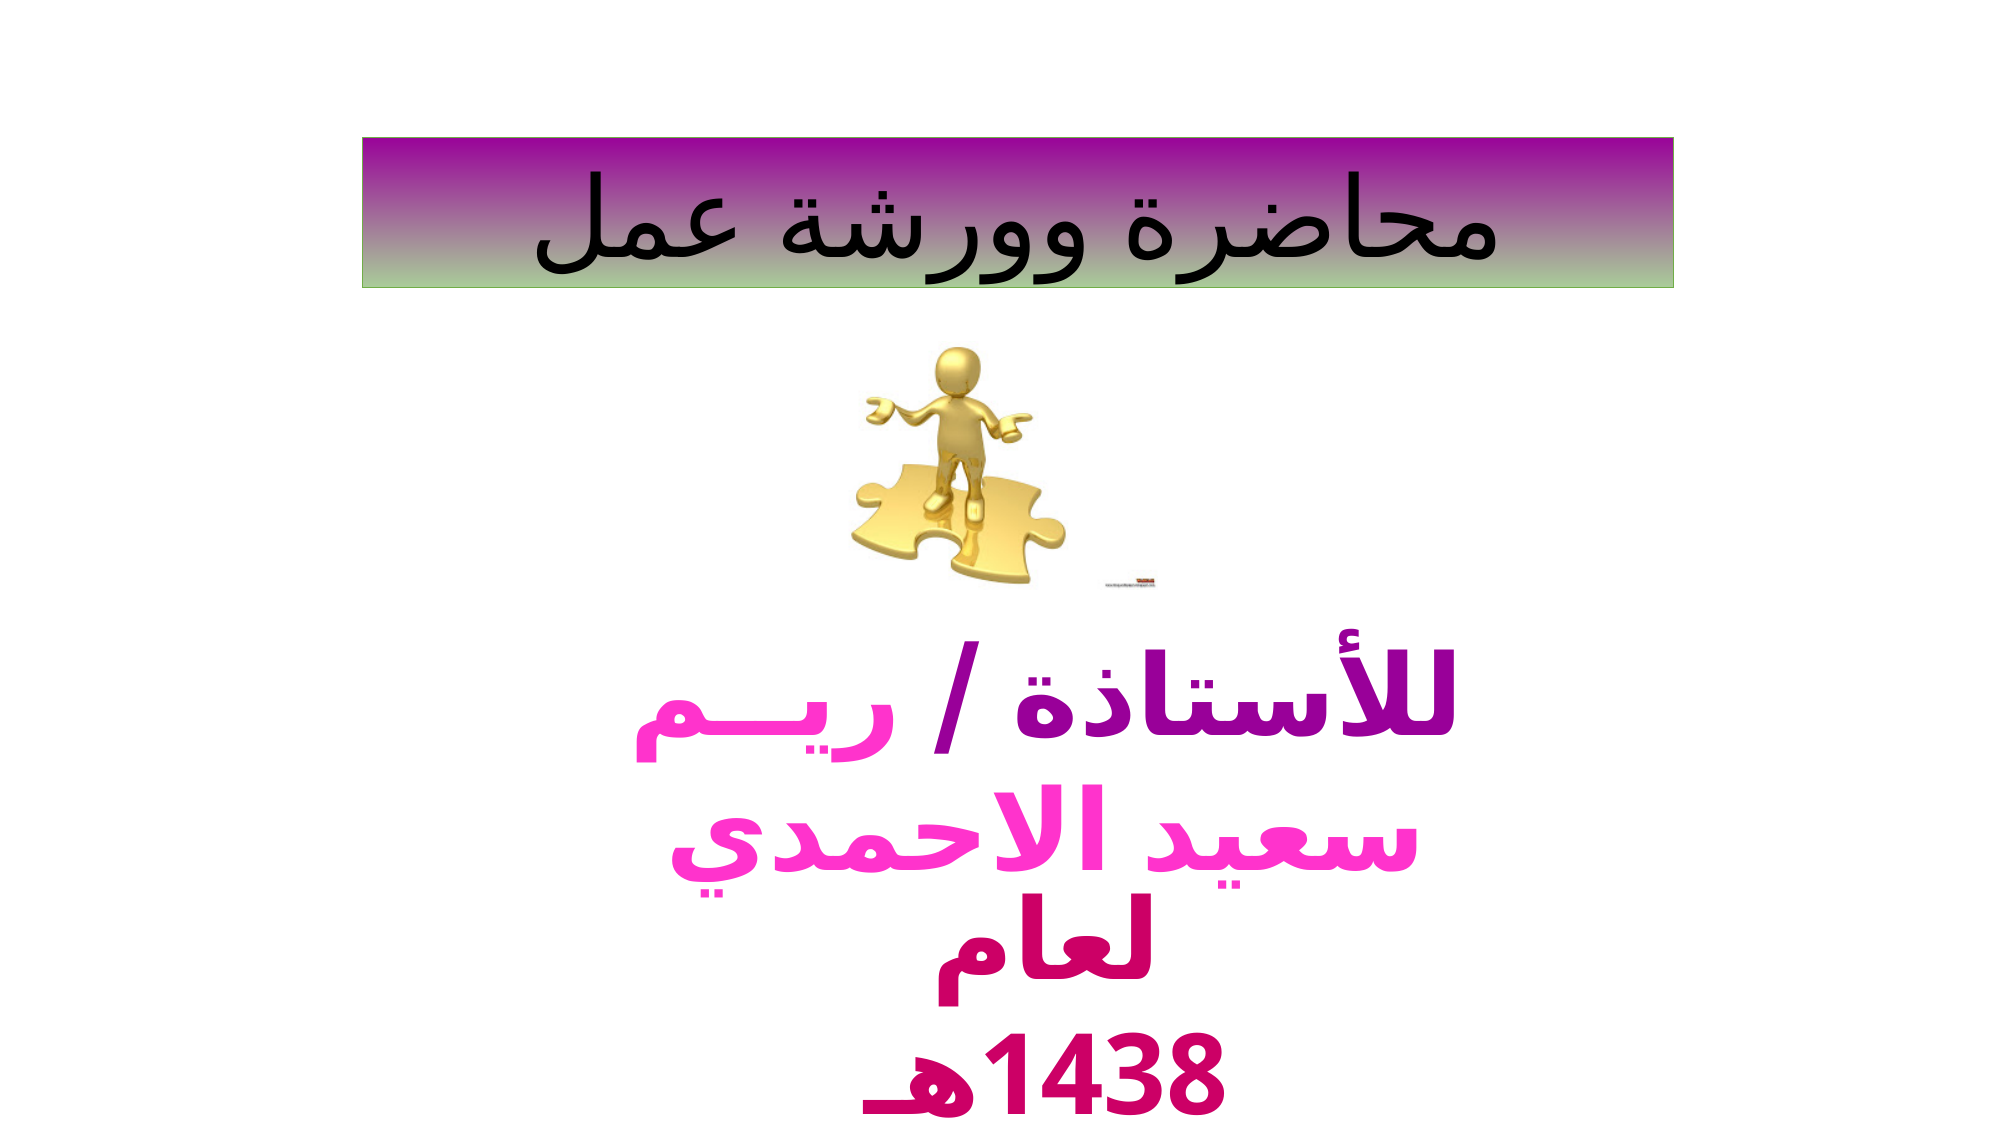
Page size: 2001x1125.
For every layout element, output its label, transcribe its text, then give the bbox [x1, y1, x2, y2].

text_box للأستاذة / ريــم سعيد الاحمدي [473, 615, 1619, 901]
text_box لعام 1438هـ [775, 859, 1317, 1125]
text_box محاضرة وورشة عمل [362, 137, 1674, 288]
picture [759, 341, 1158, 590]
